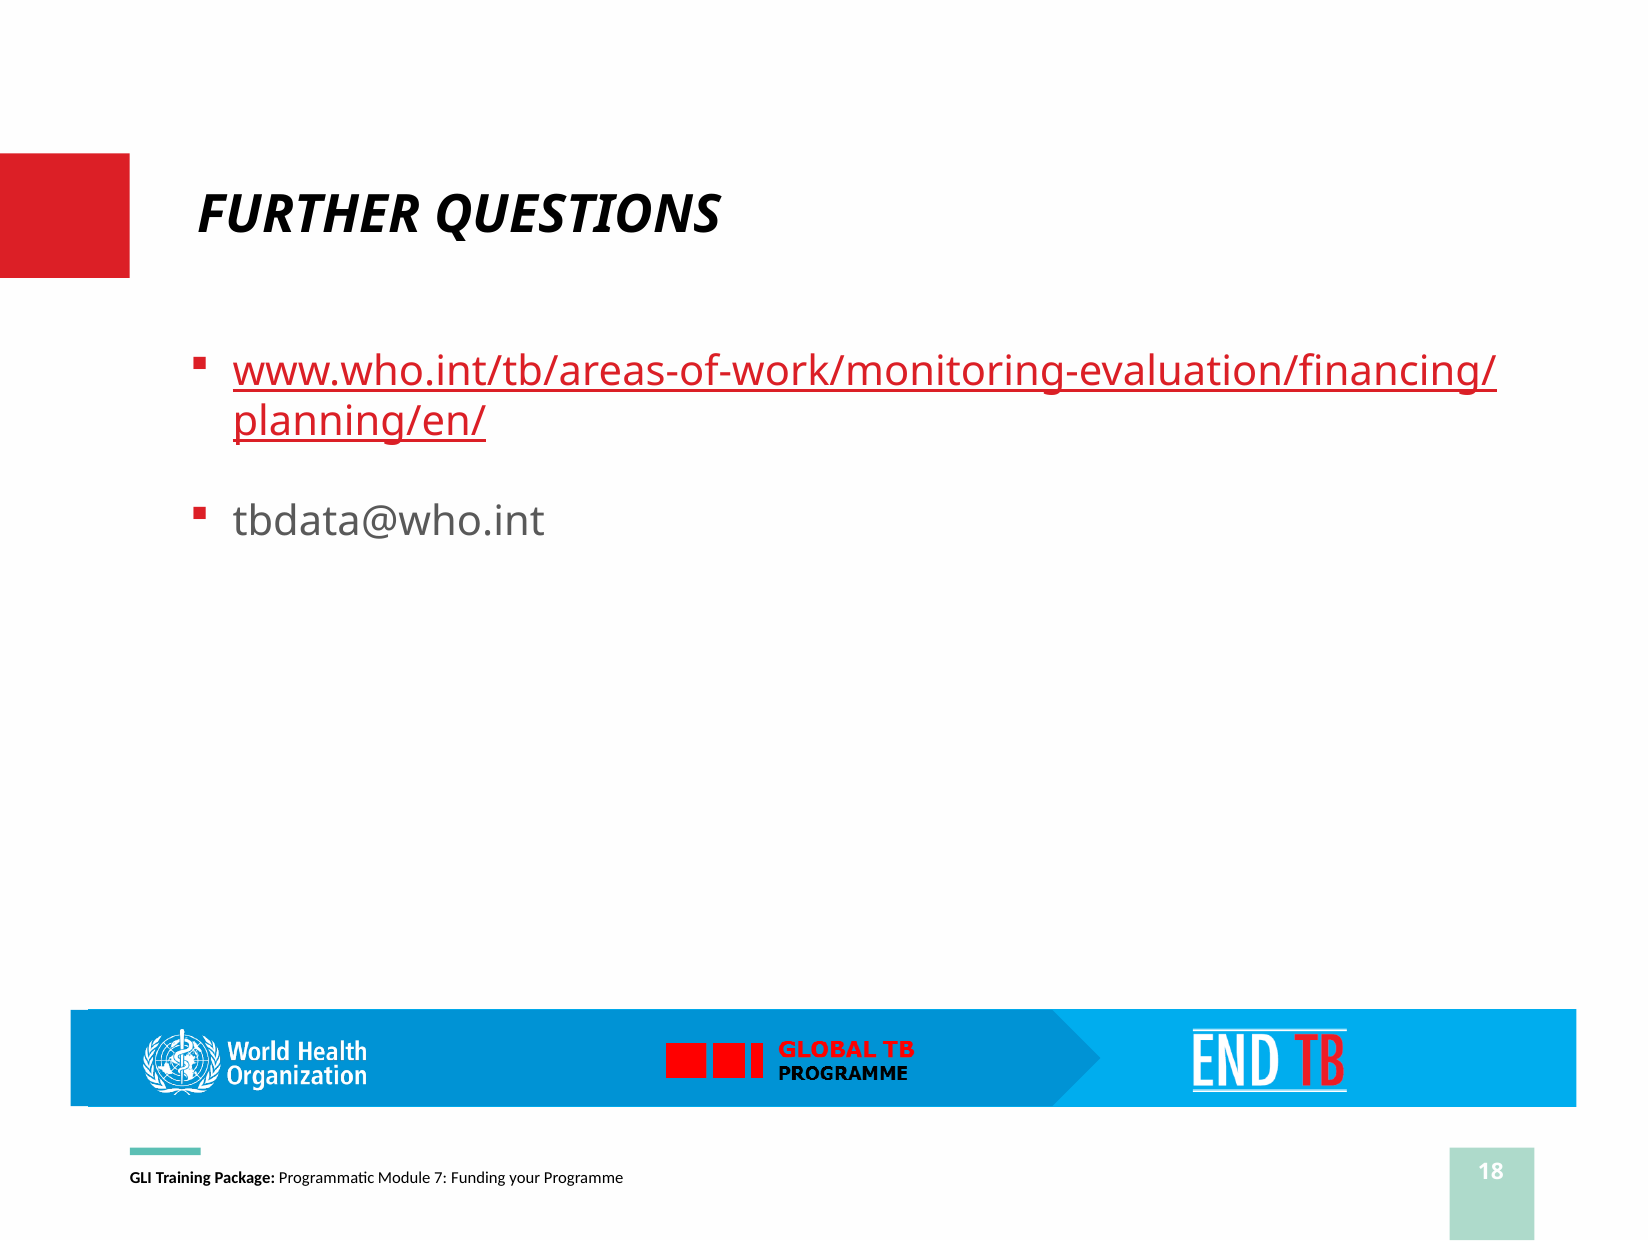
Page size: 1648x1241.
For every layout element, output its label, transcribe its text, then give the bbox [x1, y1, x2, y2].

text_box www.who.int/tb/areas-of-work/monitoring-evaluation/financing/planning/en/ tbdata@who.int [175, 336, 1577, 682]
title FURTHER QUESTIONS [197, 153, 1450, 278]
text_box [70, 1009, 1577, 1107]
